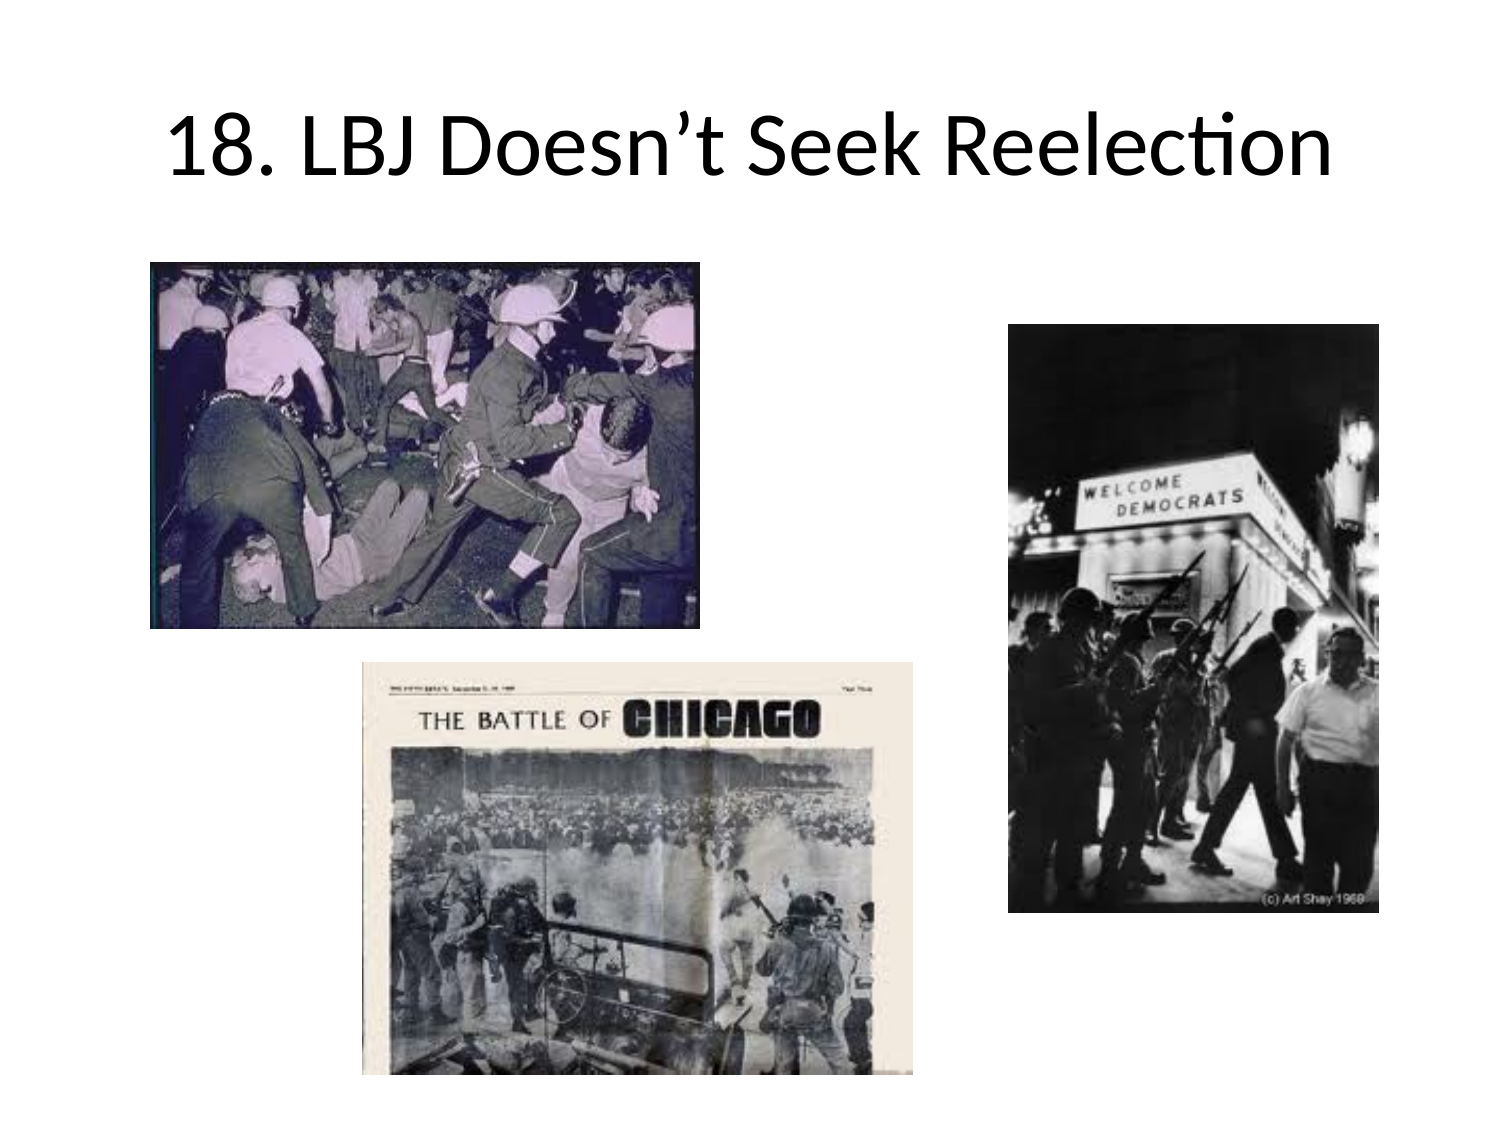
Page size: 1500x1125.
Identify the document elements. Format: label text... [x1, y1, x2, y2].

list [149, 262, 701, 629]
picture [362, 662, 913, 1075]
title 18. LBJ Doesn’t Seek Reelection [75, 45, 1425, 233]
picture [1008, 324, 1379, 913]
